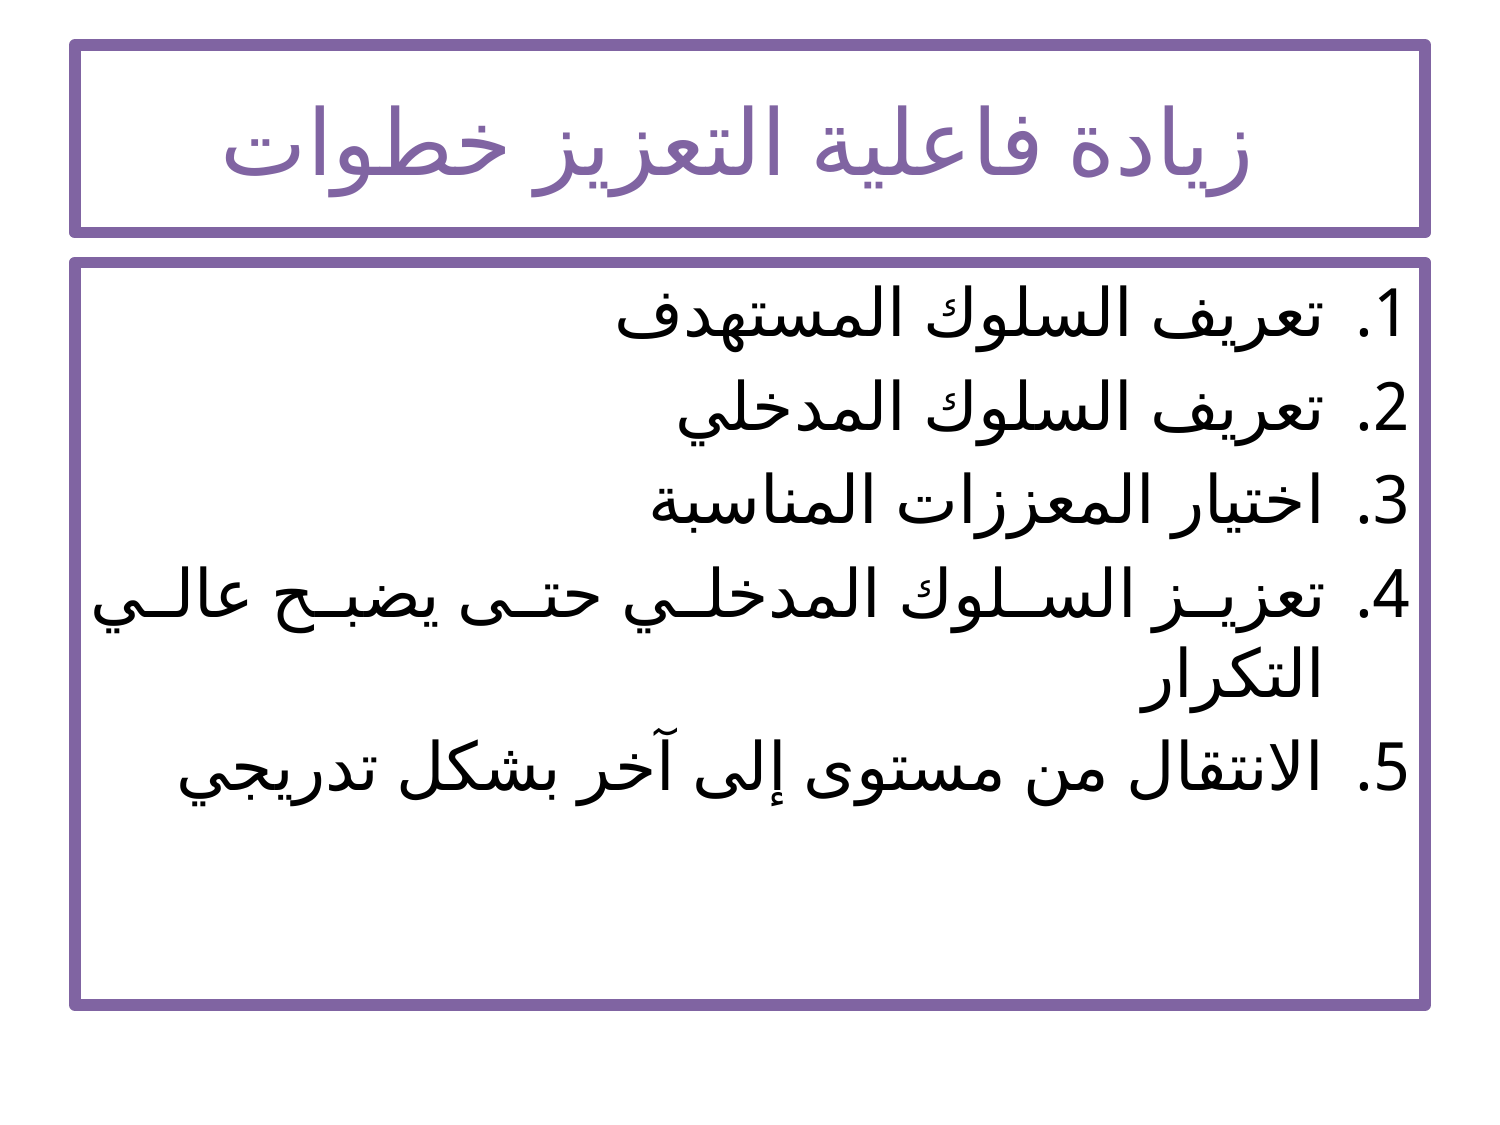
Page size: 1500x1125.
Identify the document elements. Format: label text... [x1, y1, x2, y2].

title زيادة فاعلية التعزيز خطوات [75, 45, 1425, 233]
list تعريف السلوك المستهدف تعريف السلوك المدخلي اختيار المعززات المناسبة تعزيز السلوك المدخلي حتى يضبح عالي التكرار الانتقال من مستوى إلى آخر بشكل تدريجي [75, 262, 1425, 1005]
